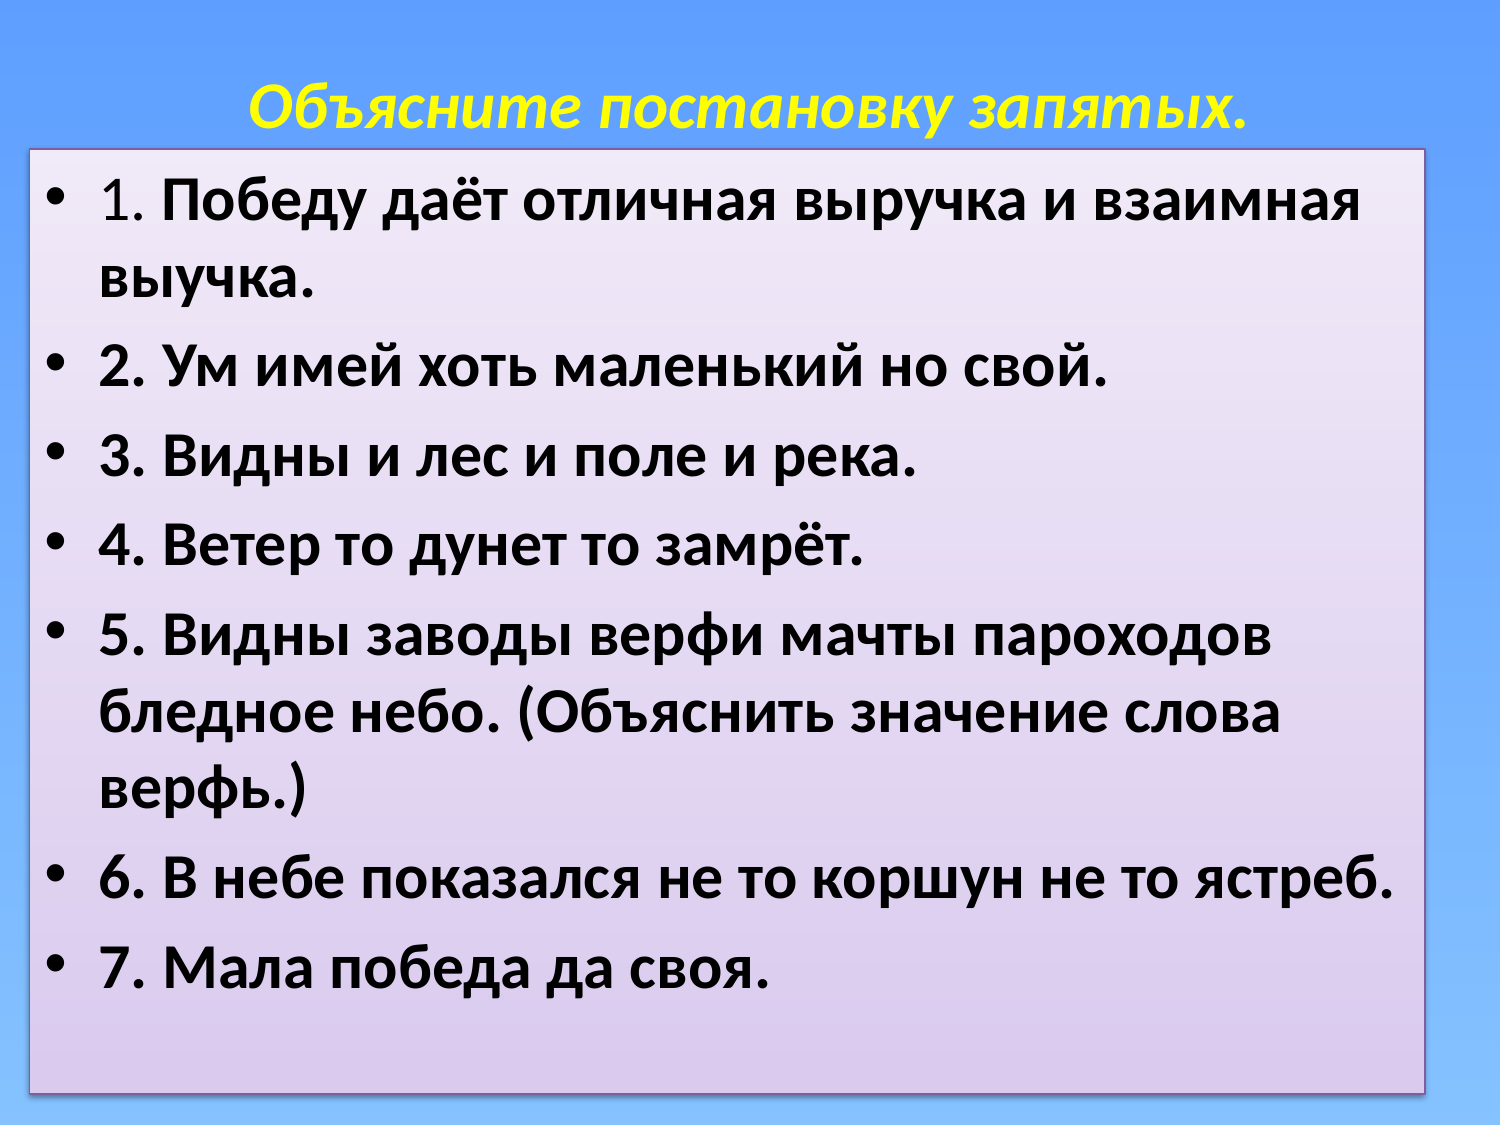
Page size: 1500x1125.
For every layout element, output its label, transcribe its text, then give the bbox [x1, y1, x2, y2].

title Объясните постановку запятых. [75, 30, 1425, 147]
list 1. Победу даёт отличная выручка и взаимная выучка. 2. Ум имей хоть маленький но свой. 3. Видны и лес и поле и река. 4. Ветер то дунет то замрёт. 5. Видны заводы верфи мачты пароходов бледное небо. (Объяснить значение слова верфь.) 6. В небе показался не то коршун не то ястреб. 7. Мала победа да своя. [29, 148, 1426, 1095]
